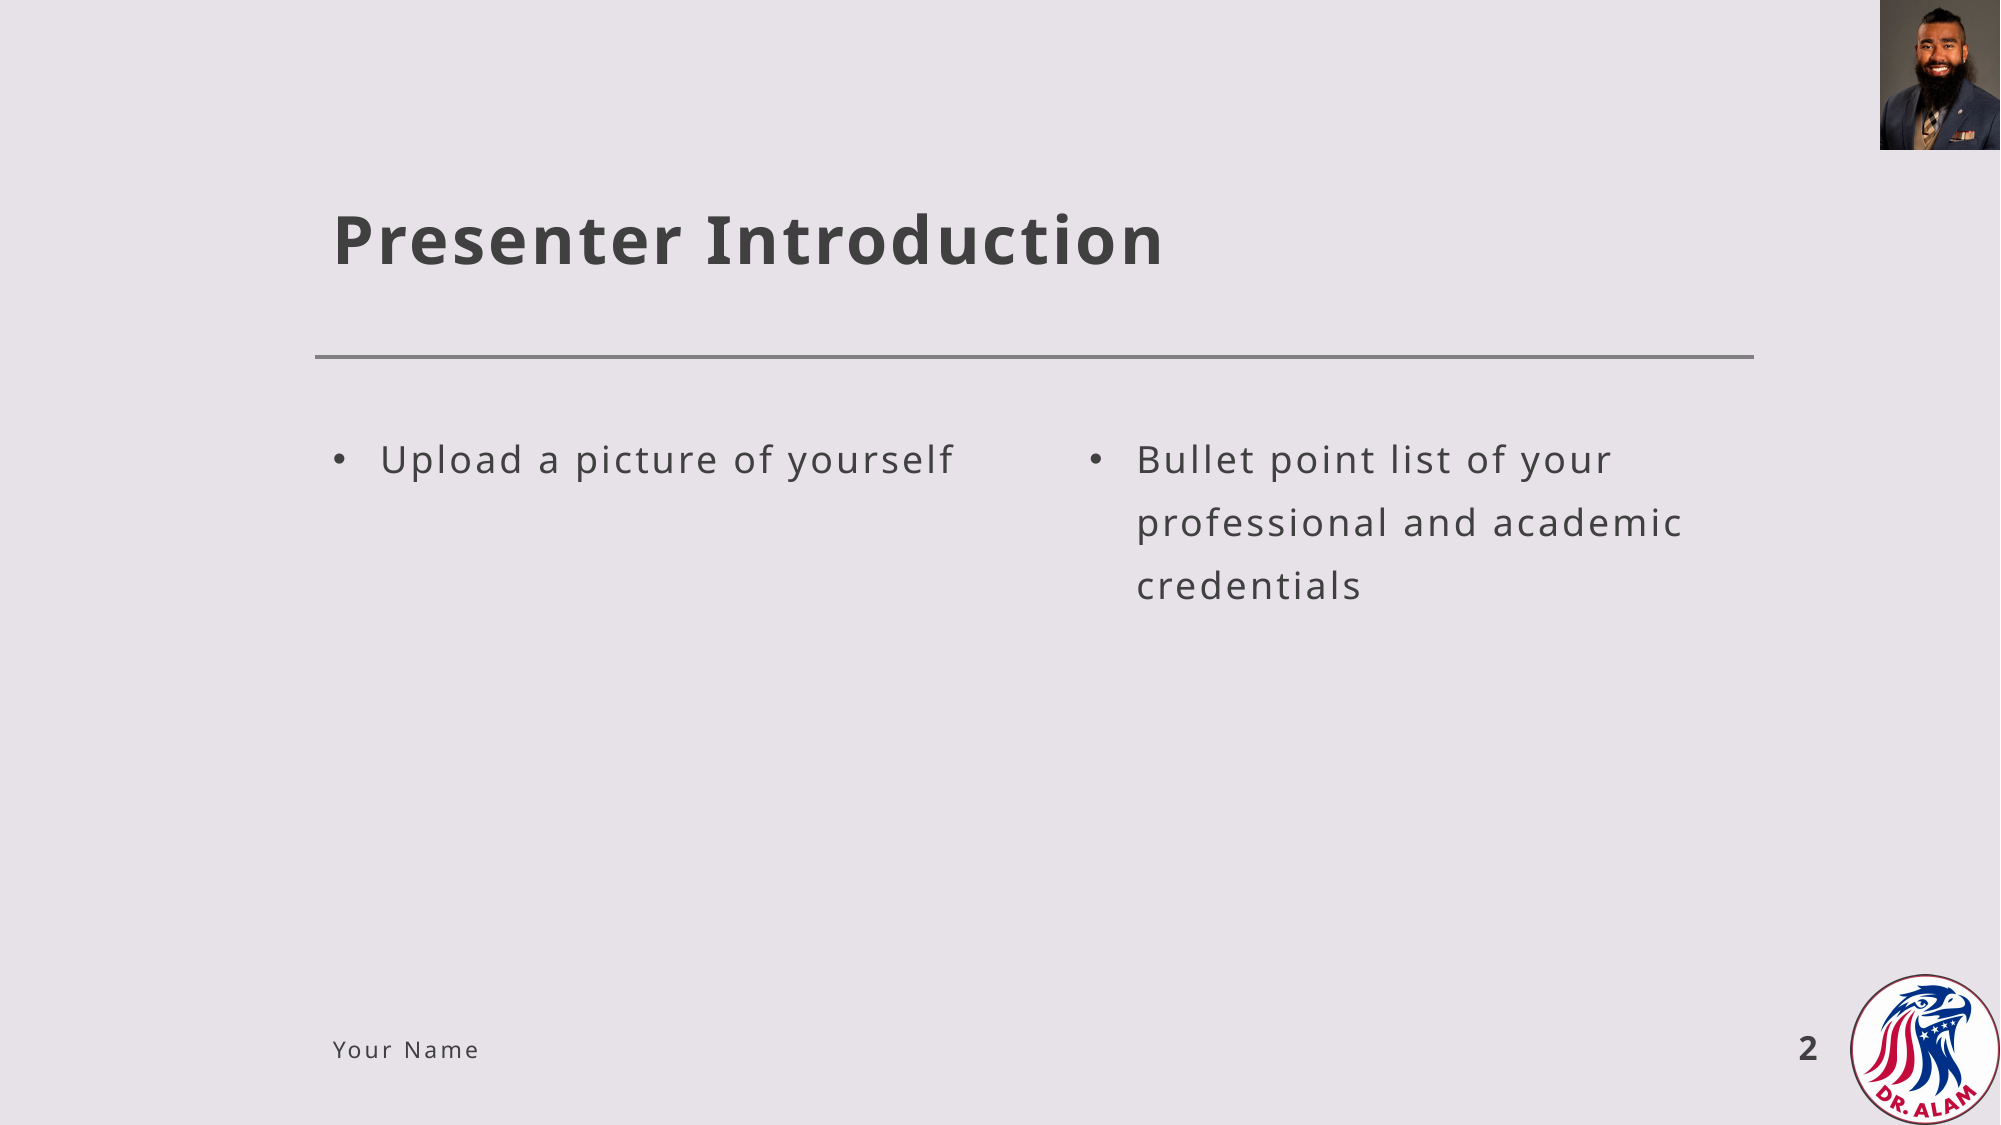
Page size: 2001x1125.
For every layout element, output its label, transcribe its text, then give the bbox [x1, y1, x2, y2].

list Bullet point list of your professional and academic credentials [1071, 399, 1754, 1000]
slide_number 2 [1780, 1012, 1849, 1088]
footer Your Name [315, 1012, 1245, 1088]
picture [1879, 0, 2000, 151]
title Presenter Introduction [315, 72, 1754, 294]
picture [1849, 974, 2000, 1125]
list Upload a picture of yourself [315, 399, 998, 1000]
